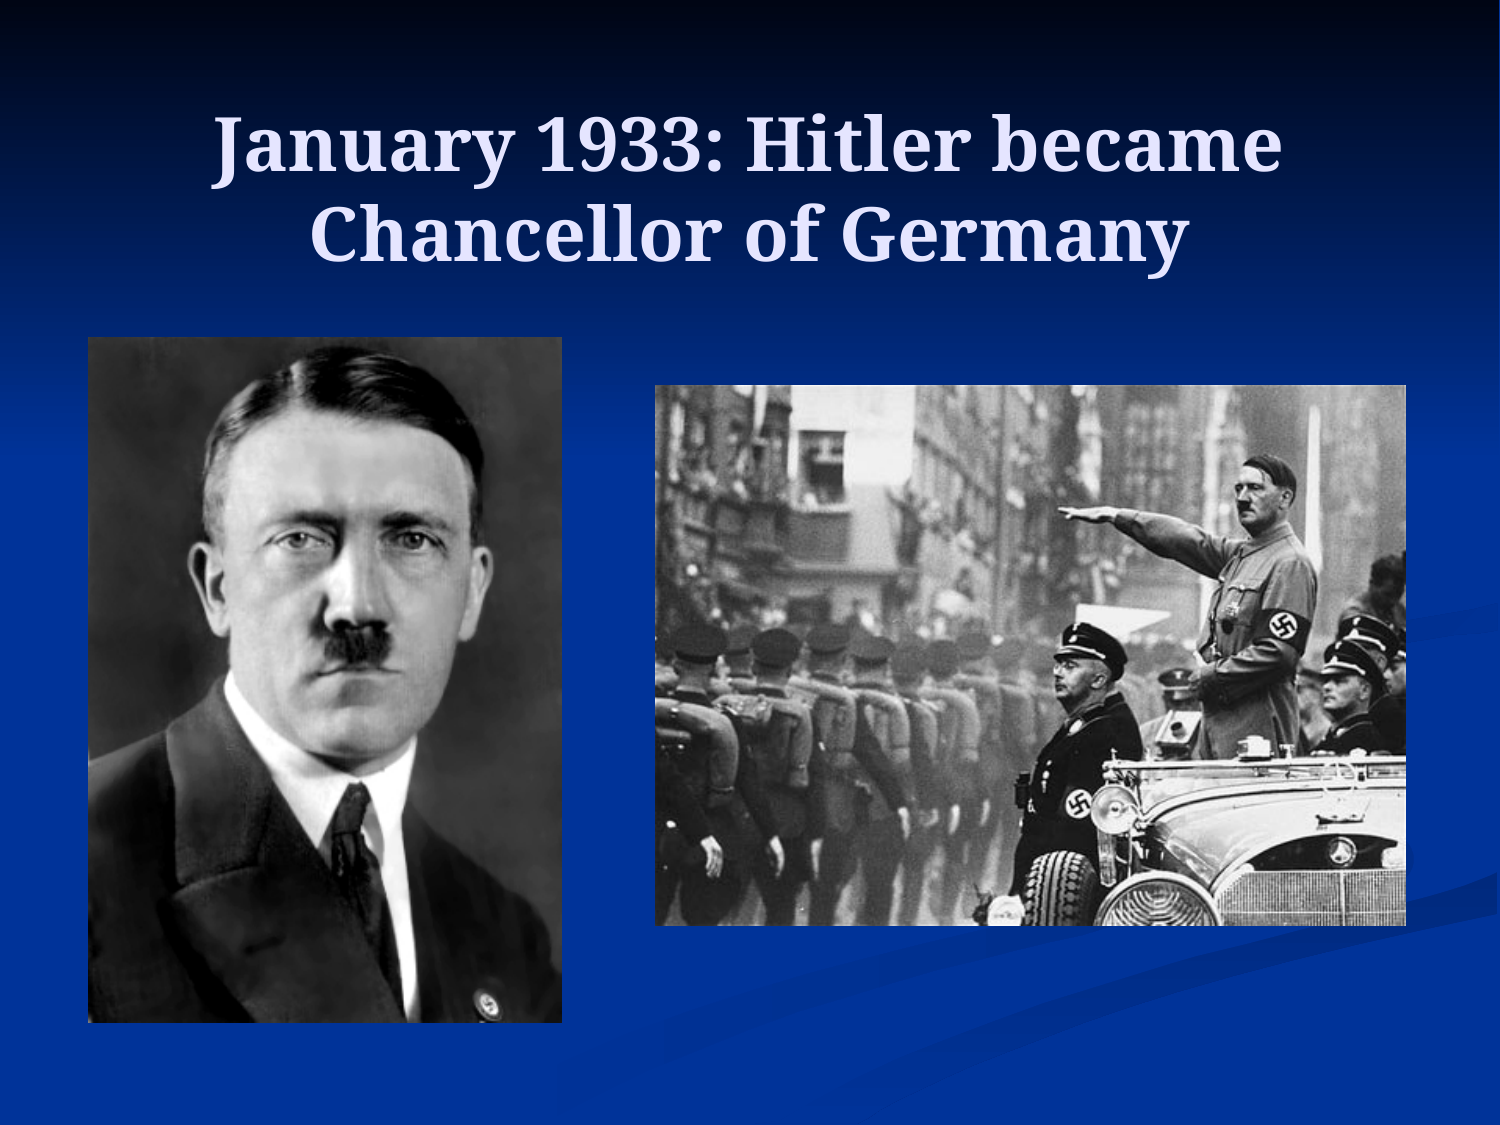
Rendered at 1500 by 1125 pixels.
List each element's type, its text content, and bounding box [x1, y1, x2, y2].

title January 1933: Hitler became Chancellor of Germany [111, 66, 1388, 308]
picture [88, 337, 562, 1024]
picture [655, 385, 1406, 927]
